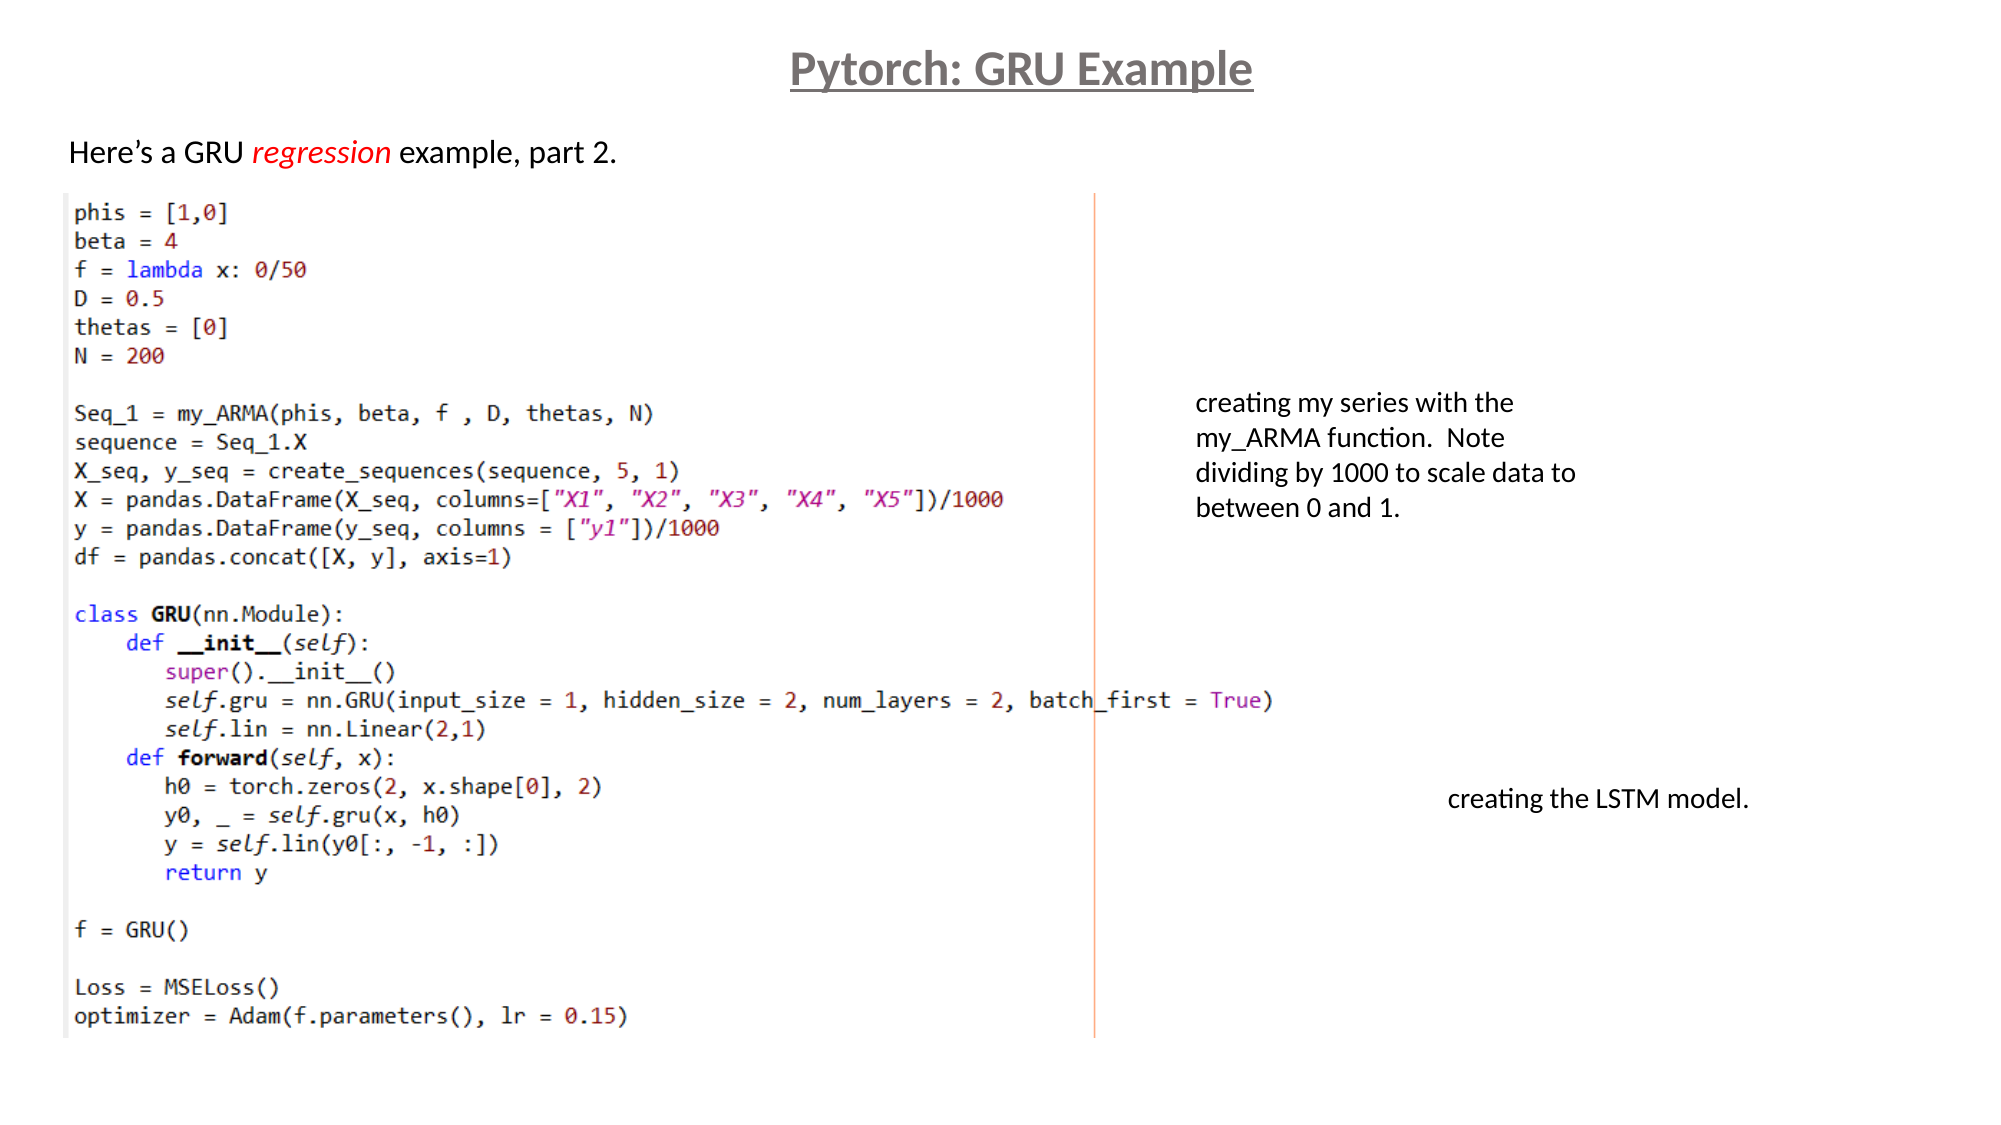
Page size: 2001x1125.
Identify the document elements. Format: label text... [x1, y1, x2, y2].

text_box Here’s a GRU regression example, part 2. [54, 123, 737, 178]
text_box creating the LSTM model. [1433, 772, 1772, 823]
text_box Pytorch: GRU Example [775, 28, 1269, 104]
text_box creating my series with the my_ARMA function. Note dividing by 1000 to scale data to between 0 and 1. [1302, 375, 1613, 531]
picture [62, 193, 1302, 1038]
